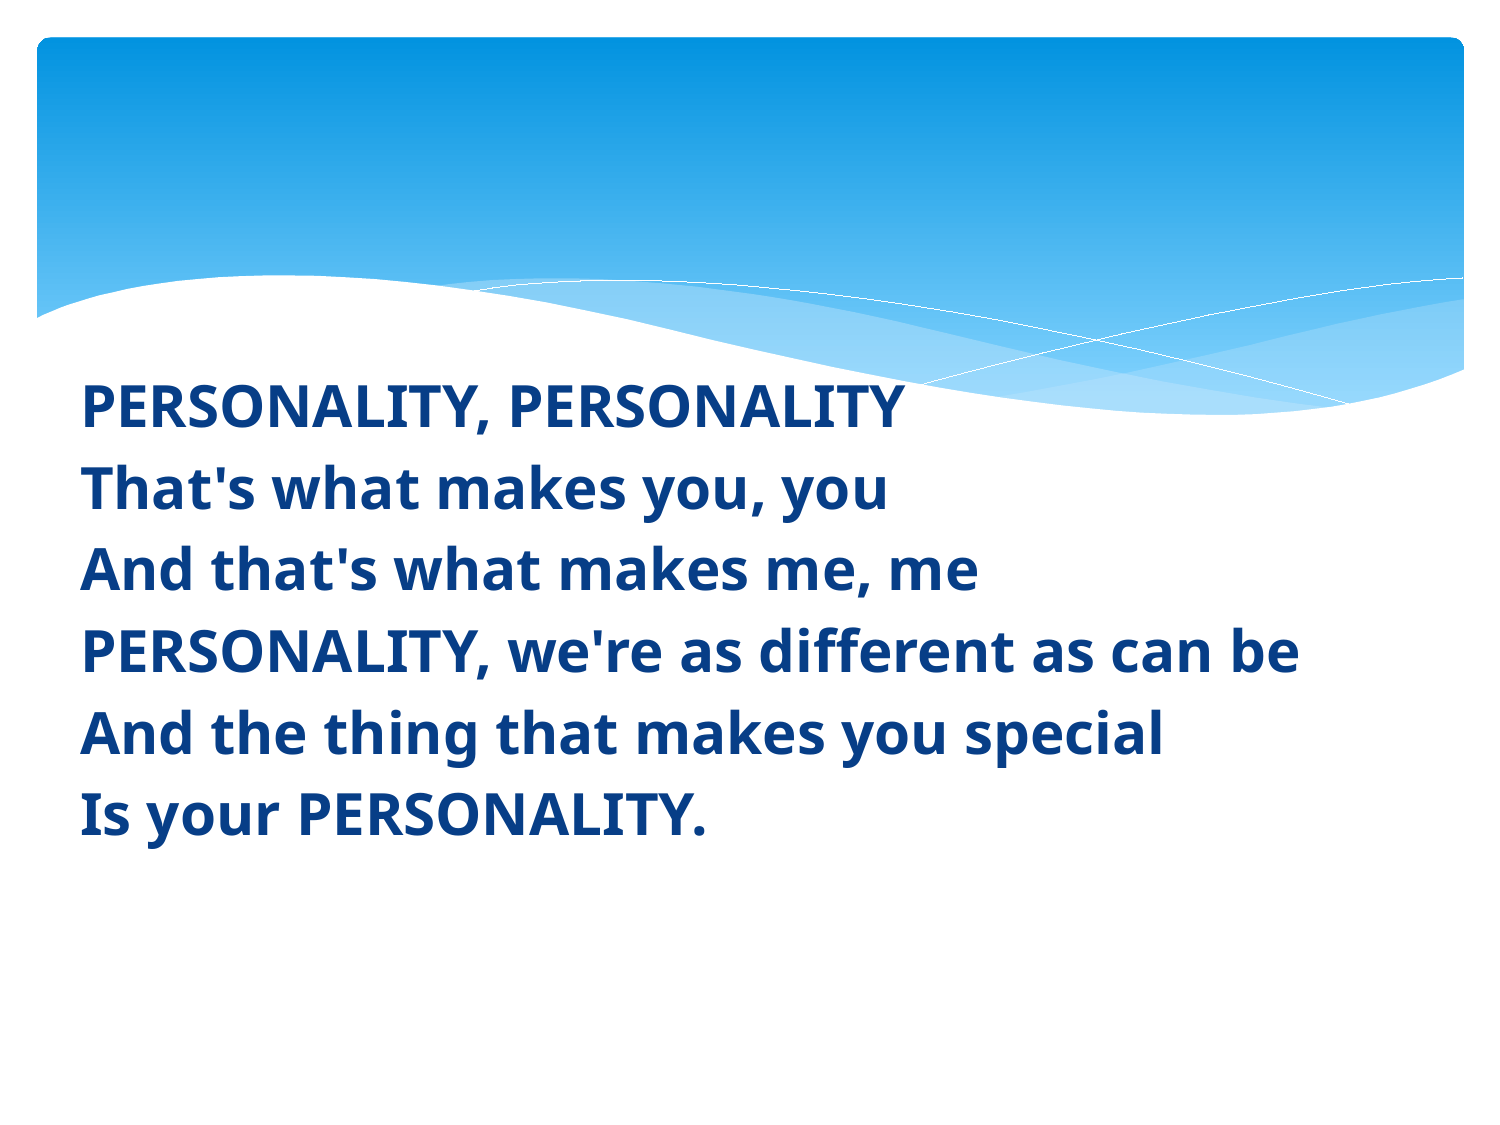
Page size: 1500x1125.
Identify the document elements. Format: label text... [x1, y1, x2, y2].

list PERSONALITY, PERSONALITY That's what makes you, you And that's what makes me, me PERSONALITY, we're as different as can be And the thing that makes you special Is your PERSONALITY. [64, 361, 1447, 1071]
